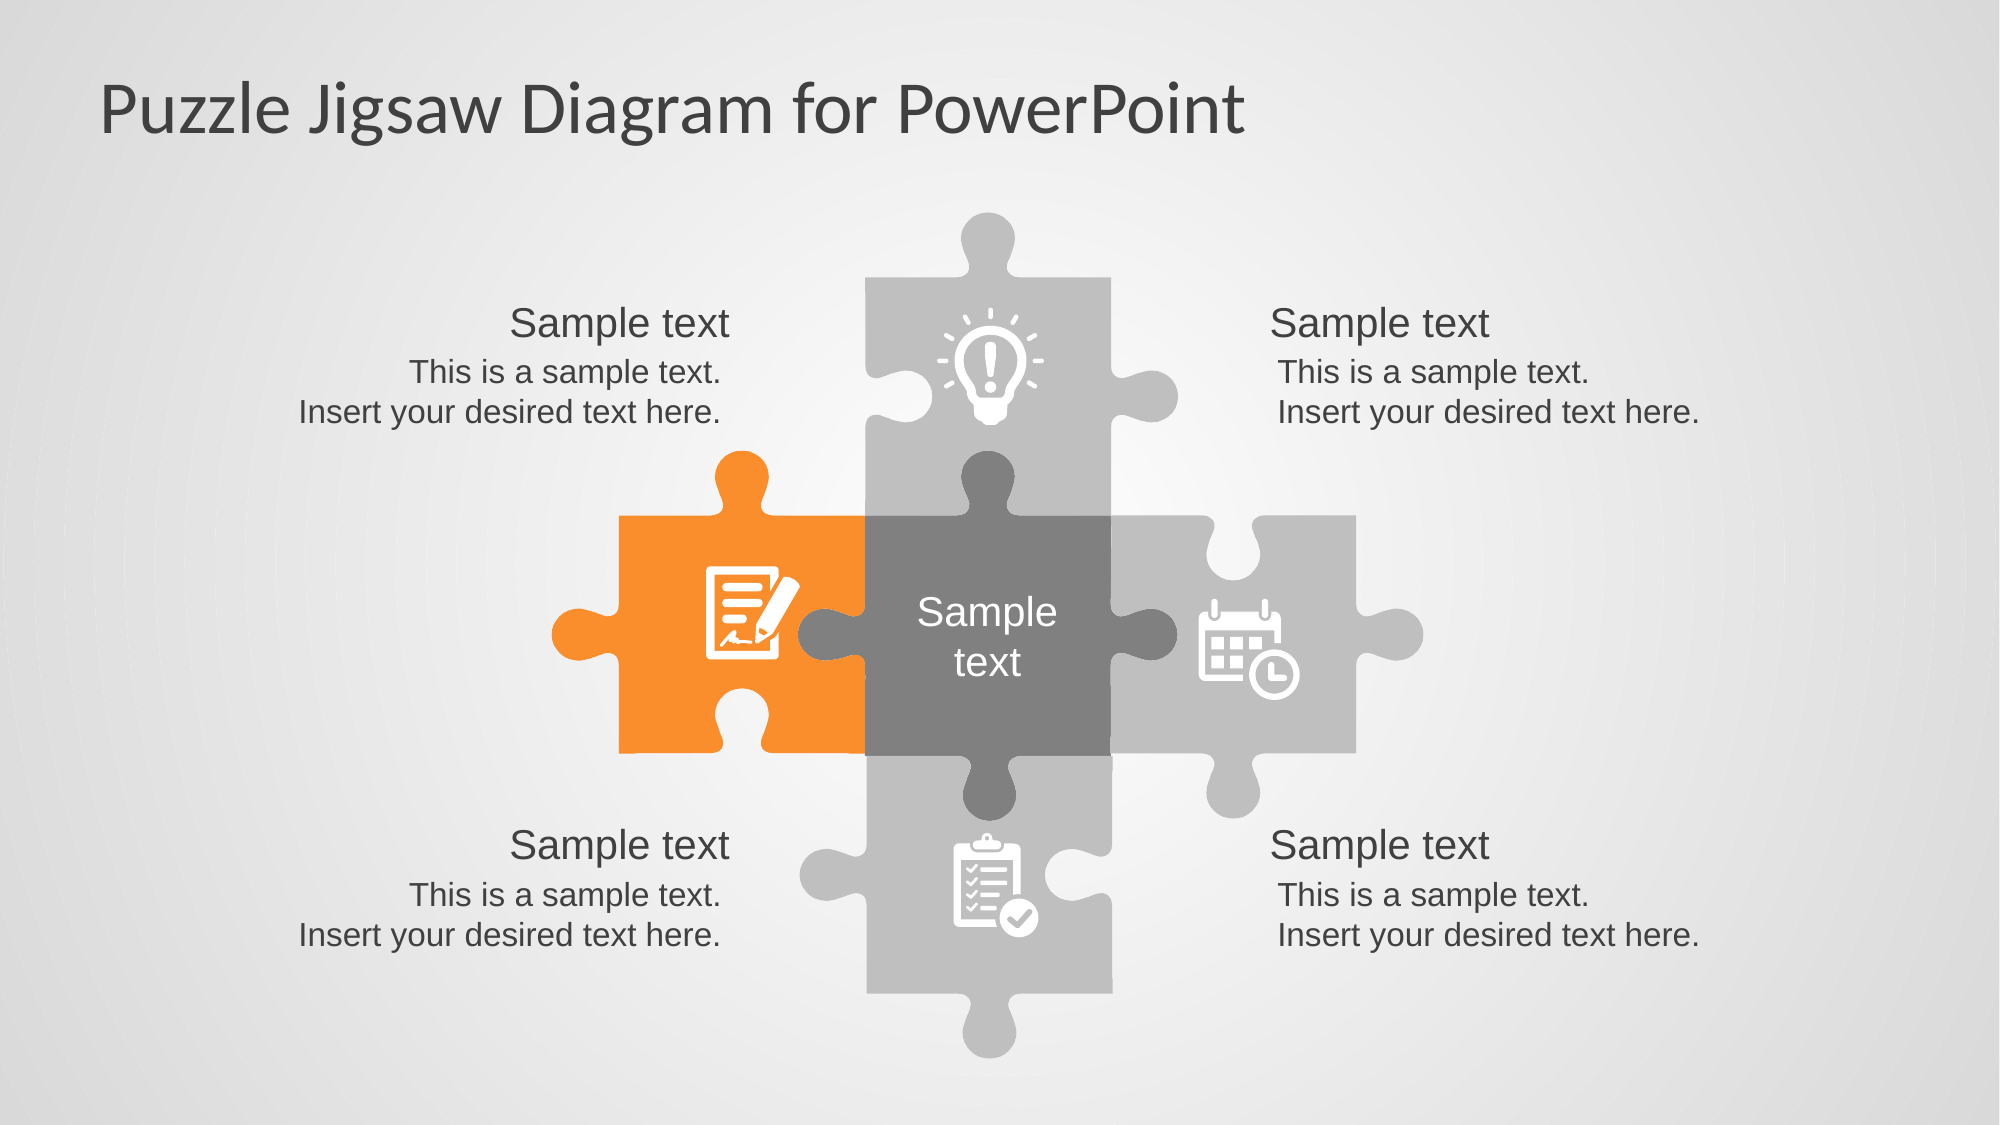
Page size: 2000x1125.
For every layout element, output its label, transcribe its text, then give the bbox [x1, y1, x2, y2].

text_box [804, 451, 1177, 820]
text_box [1261, 598, 1269, 618]
text_box [1249, 649, 1300, 700]
text_box Sample text [891, 577, 1084, 693]
text_box [865, 212, 1179, 516]
text_box Sample text [276, 810, 745, 876]
text_box [1110, 515, 1424, 819]
text_box [551, 450, 865, 754]
text_box [1198, 611, 1281, 681]
text_box Sample text [276, 288, 745, 354]
text_box [953, 843, 1021, 927]
title Puzzle Jigsaw Diagram for PowerPoint [99, 45, 1900, 162]
text_box [799, 755, 1113, 1059]
text_box [1211, 598, 1218, 618]
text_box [936, 307, 1045, 426]
text_box This is a sample text. Insert your desired text here. [283, 876, 737, 960]
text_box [706, 566, 800, 660]
text_box This is a sample text. Insert your desired text here. [1262, 876, 1717, 960]
text_box This is a sample text. Insert your desired text here. [1262, 354, 1717, 438]
text_box This is a sample text. Insert your desired text here. [283, 354, 737, 438]
text_box Sample text [1254, 810, 1723, 876]
text_box [999, 898, 1039, 938]
text_box [972, 833, 1002, 850]
text_box Sample text [1254, 288, 1723, 354]
